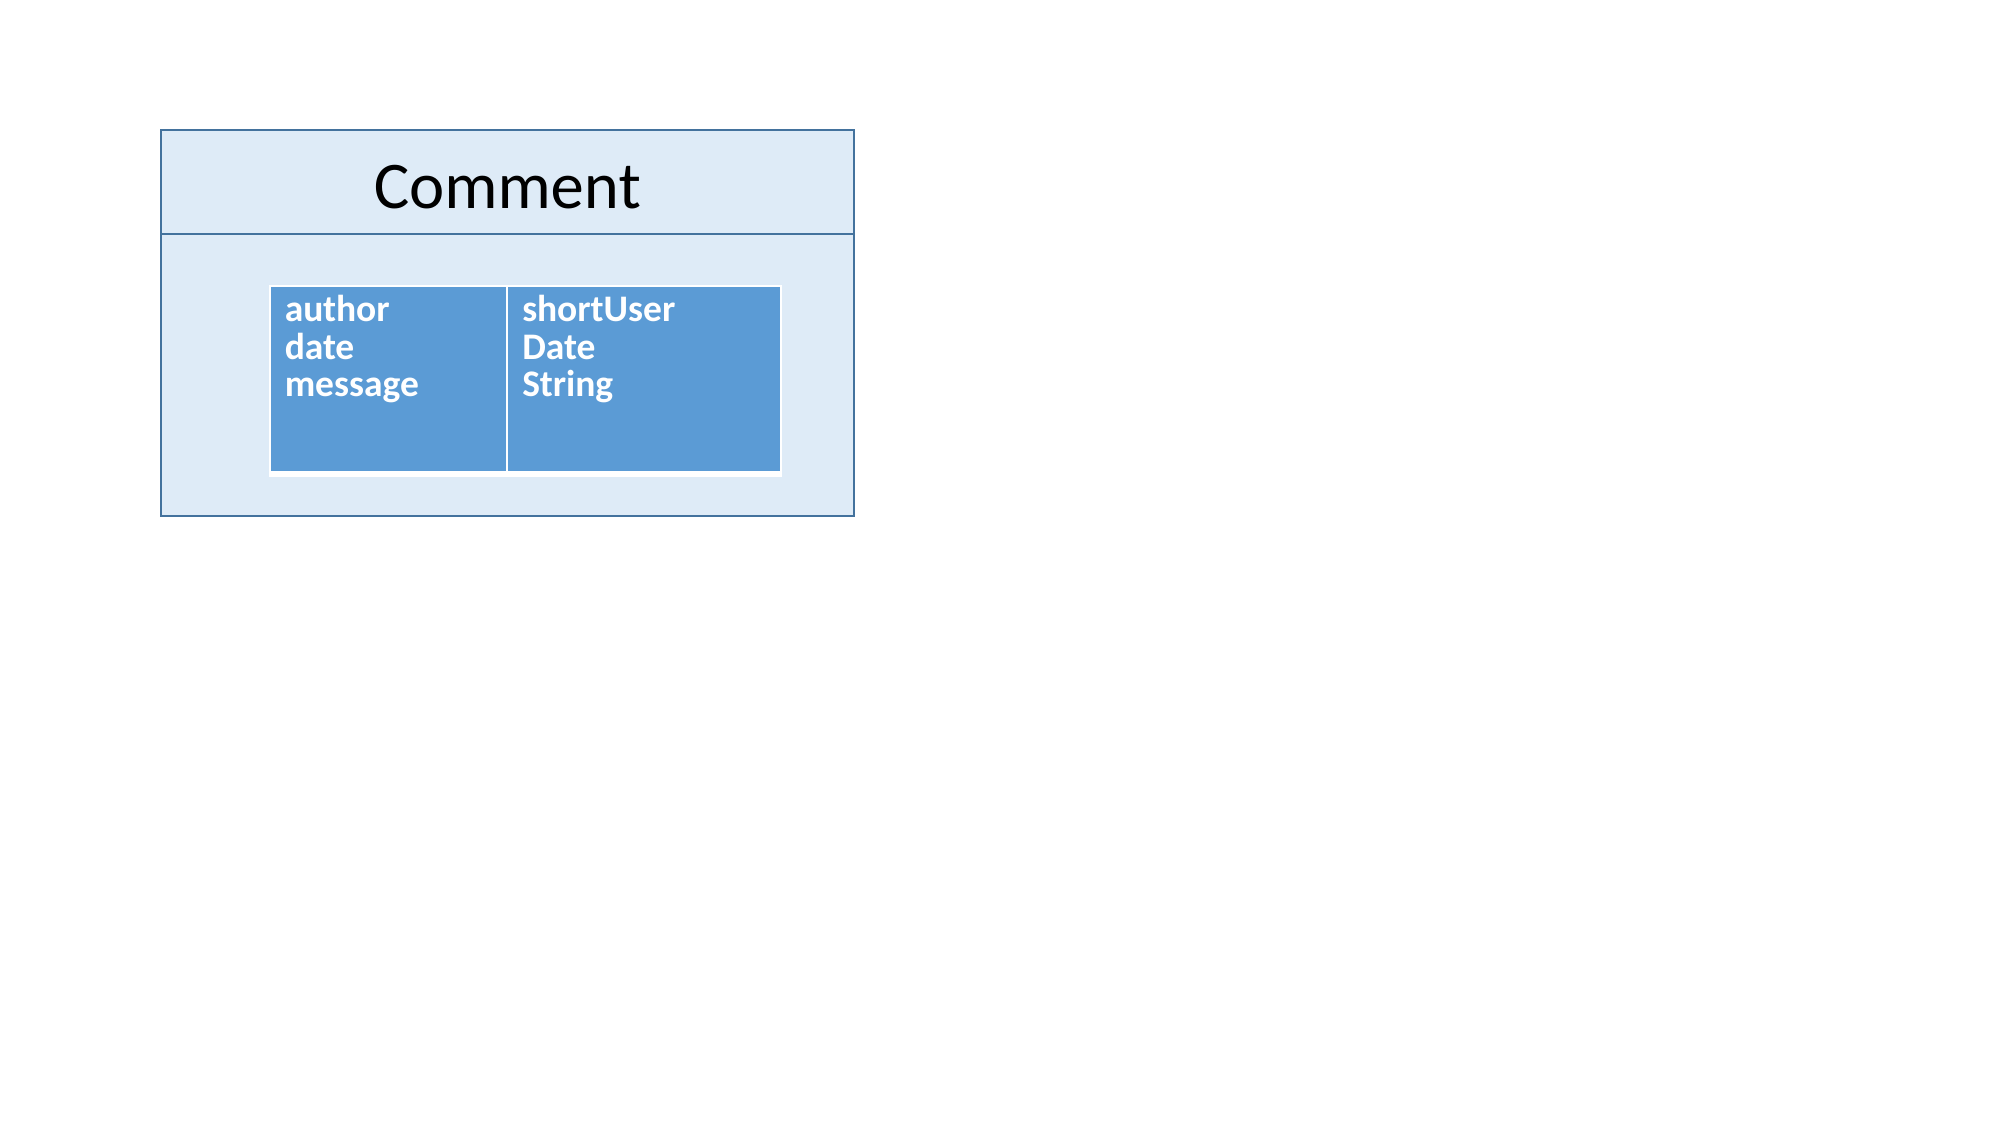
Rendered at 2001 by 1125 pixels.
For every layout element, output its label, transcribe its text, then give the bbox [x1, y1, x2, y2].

text_box [160, 235, 855, 517]
table_header shortUser Date String [508, 287, 780, 471]
table_header author date message [271, 287, 506, 471]
text_box Comment [160, 129, 855, 235]
